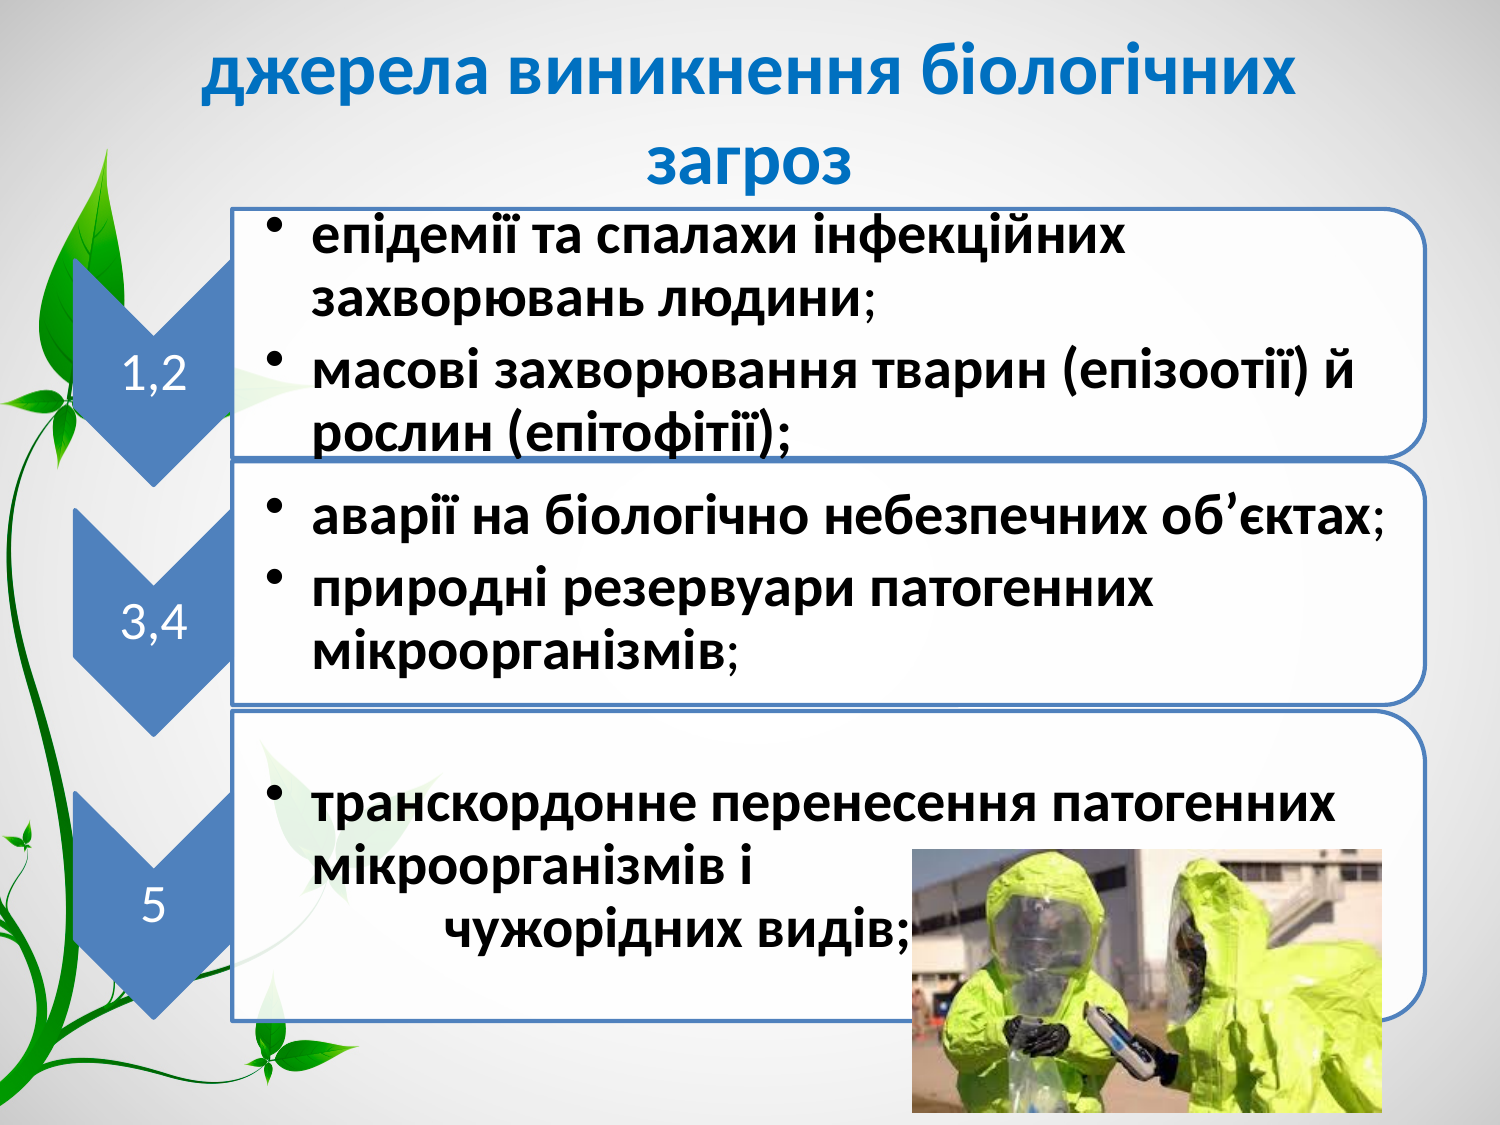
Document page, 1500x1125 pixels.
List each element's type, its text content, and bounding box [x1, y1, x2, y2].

picture [0, 0, 1500, 1125]
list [74, 199, 1426, 1031]
title джерела виникнення біологічних загроз [75, 24, 1425, 195]
